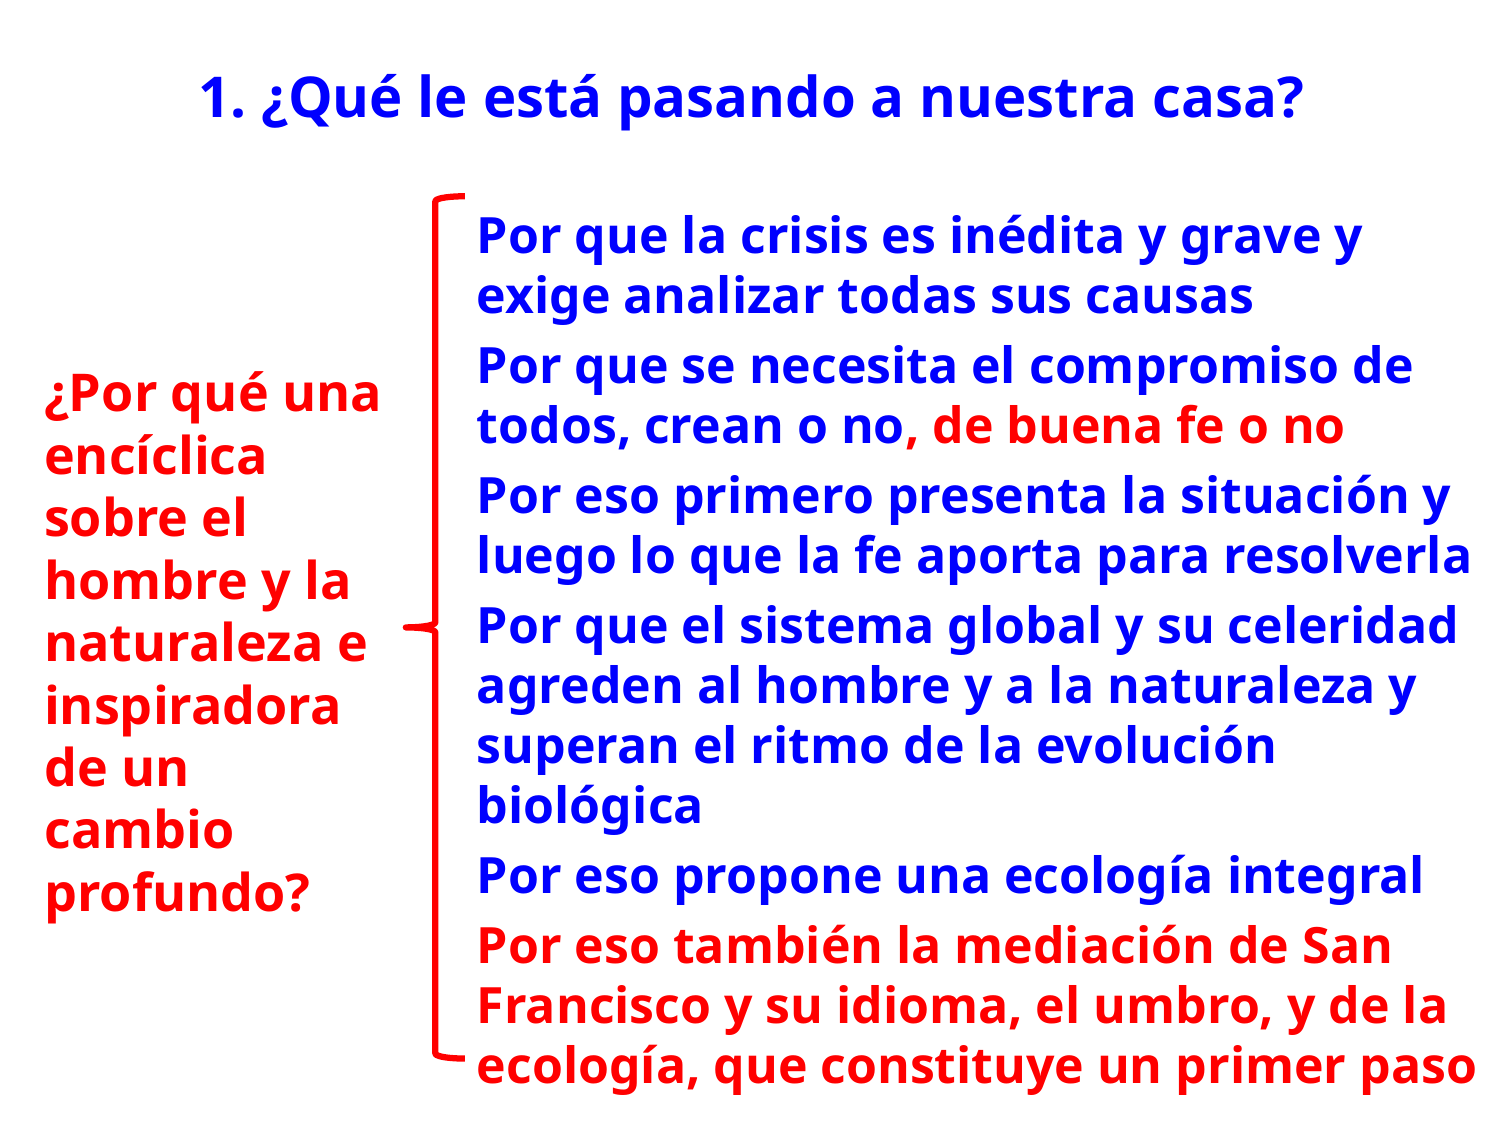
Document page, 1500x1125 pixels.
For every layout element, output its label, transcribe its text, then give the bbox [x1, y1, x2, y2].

list Por que la crisis es inédita y grave y exige analizar todas sus causas Por que se necesita el compromiso de todos, crean o no, de buena fe o no Por eso primero presenta la situación y luego lo que la fe aporta para resolverla Por que el sistema global y su celeridad agreden al hombre y a la naturaleza y superan el ritmo de la evolución biológica Por eso propone una ecología integral Por eso también la mediación de San Francisco y su idioma, el umbro, y de la ecología, que constituye un primer paso [465, 196, 1499, 1006]
text_box [405, 195, 465, 1060]
list ¿Por qué una encíclica sobre el hombre y la naturaleza e inspiradora de un cambio profundo? [29, 196, 408, 1005]
title 1. ¿Qué le está pasando a nuestra casa? [76, 19, 1427, 172]
